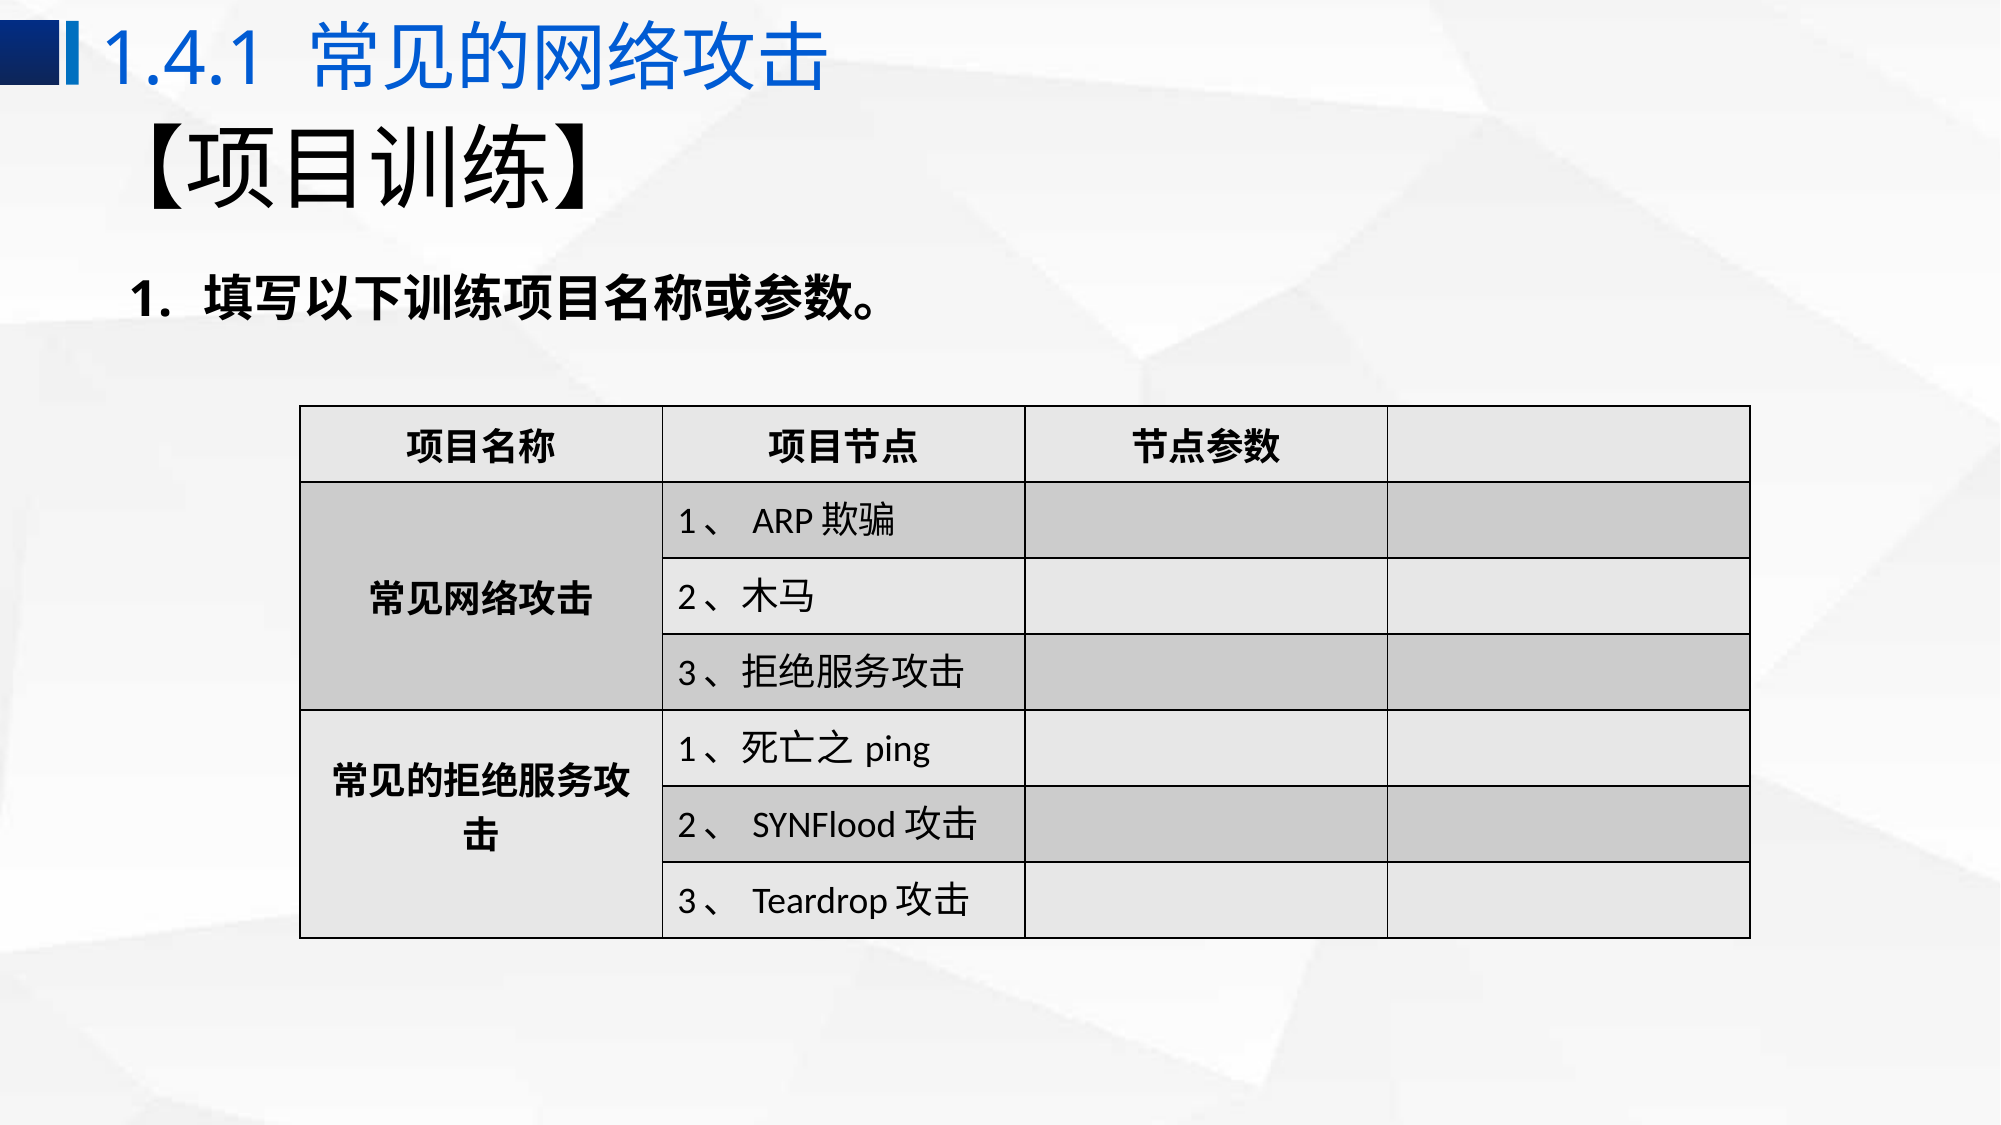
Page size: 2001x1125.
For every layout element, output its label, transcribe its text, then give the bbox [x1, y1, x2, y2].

table_cell [1388, 483, 1749, 557]
table_cell [1388, 559, 1749, 633]
table_cell [1388, 787, 1749, 861]
table_cell 2、SYNFlood攻击 [663, 787, 1024, 861]
picture [0, 0, 2001, 1125]
table_cell 常见网络攻击 [301, 483, 662, 709]
table_cell 常见的拒绝服务攻击 [301, 711, 662, 937]
table_cell [1026, 863, 1387, 937]
table_header 项目节点 [663, 407, 1024, 481]
table_cell [1026, 483, 1387, 557]
table_cell [1026, 635, 1387, 709]
table_cell [1026, 559, 1387, 633]
title 【项目训练】 [78, 100, 712, 243]
table_cell 1、死亡之ping [663, 711, 1024, 785]
table_cell [1026, 787, 1387, 861]
text_box [66, 20, 79, 85]
table_header [1388, 407, 1749, 481]
table_cell [1026, 711, 1387, 785]
table_cell 3、拒绝服务攻击 [663, 635, 1024, 709]
table_cell 1、ARP欺骗 [663, 483, 1024, 557]
table_cell 3、Teardrop攻击 [663, 863, 1024, 937]
text_box [0, 20, 60, 85]
table_cell [1388, 635, 1749, 709]
text_box 填写以下训练项目名称或参数。 [113, 259, 1750, 378]
table_cell [1388, 711, 1749, 785]
table_header 节点参数 [1026, 407, 1387, 481]
table_cell 2、木马 [663, 559, 1024, 633]
table_header 项目名称 [301, 407, 662, 481]
table_cell [1388, 863, 1749, 937]
text_box 1.4.1 常见的网络攻击 [85, 9, 1441, 101]
